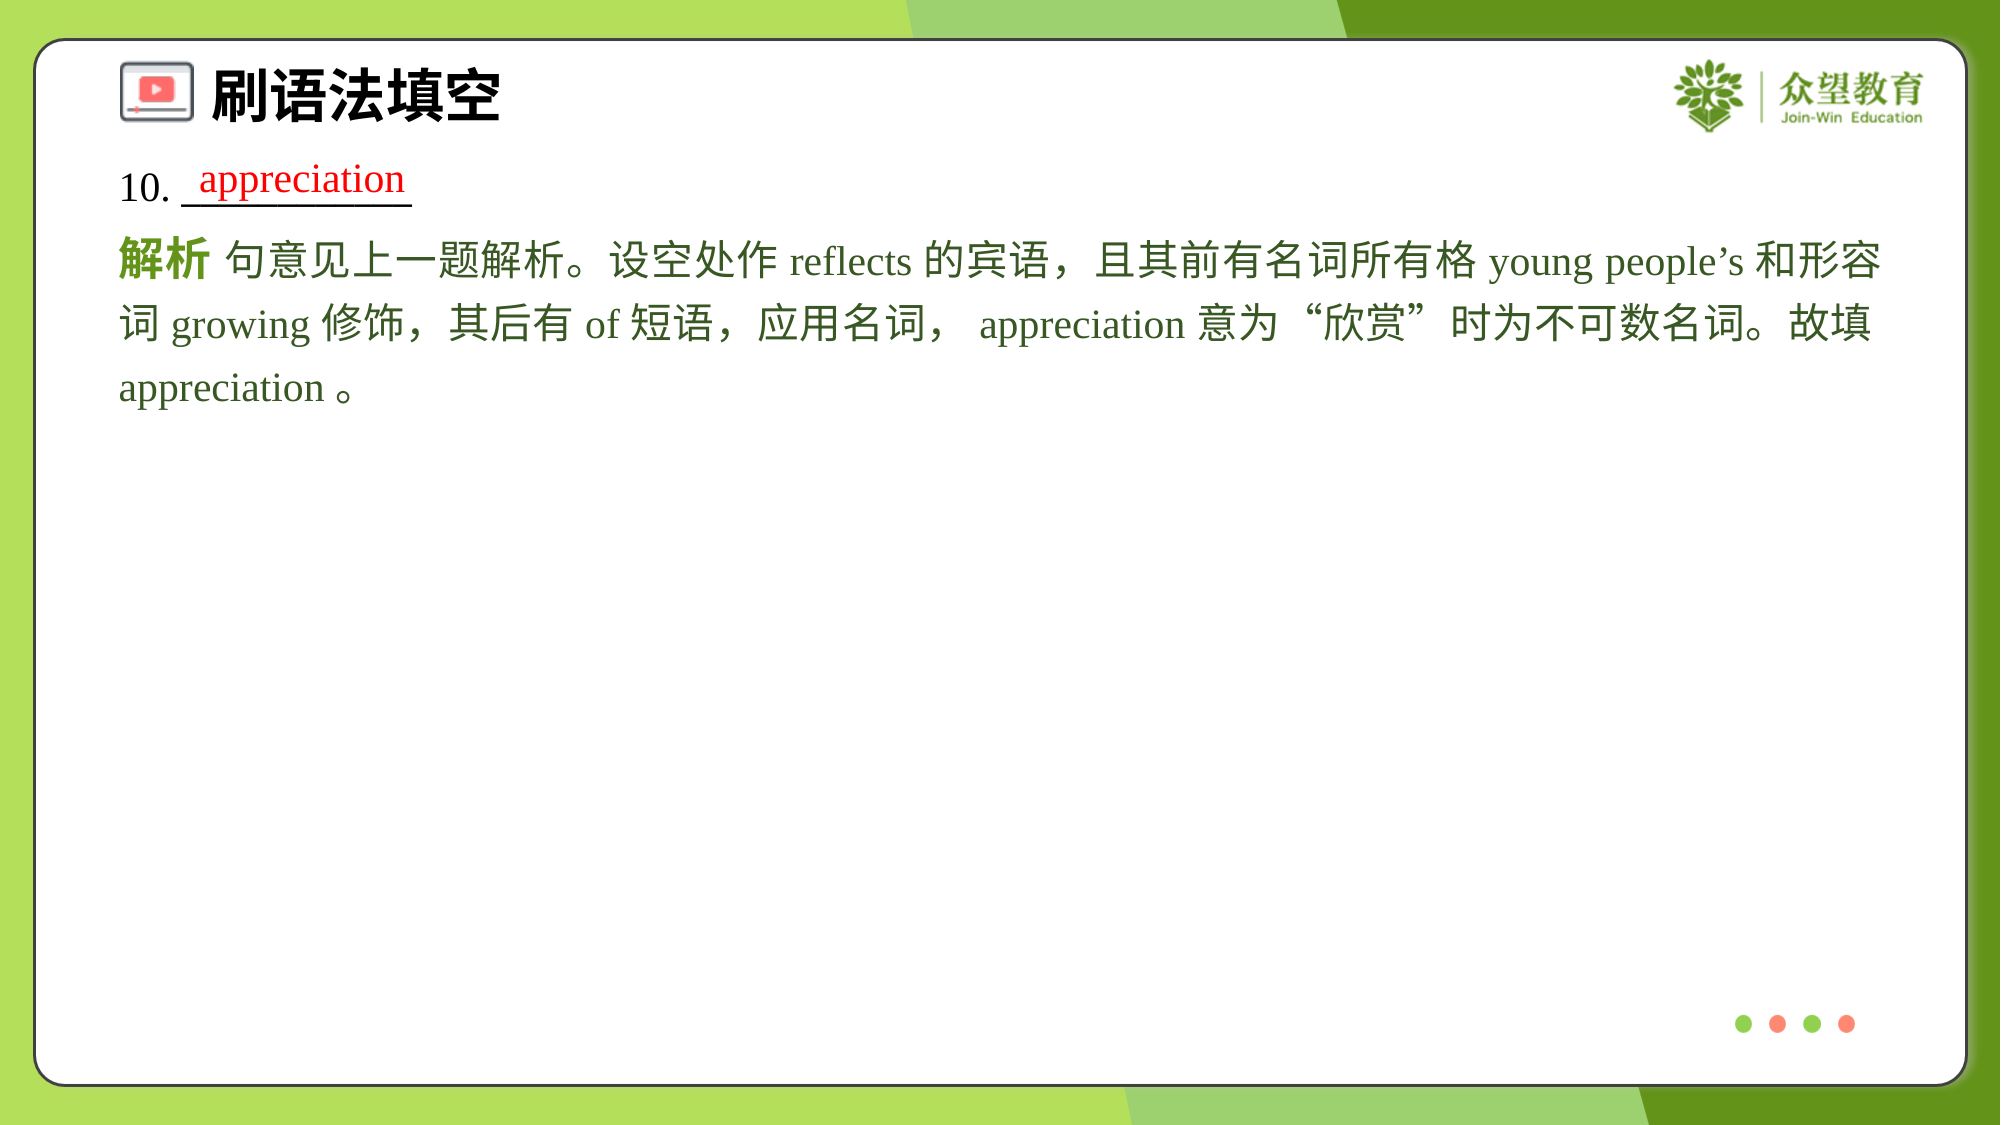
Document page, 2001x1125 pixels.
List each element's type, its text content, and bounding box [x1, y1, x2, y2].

text_box 解析 句意见上一题解析。设空处作reflects的宾语，且其前有名词所有格young people’s和形容词growing修饰，其后有of短语，应用名词，appreciation意为“欣赏”时为不可数名词。故填appreciation。 [118, 215, 1883, 405]
text_box 10. ____________ [118, 146, 1883, 204]
picture [0, 0, 2000, 1125]
text_box appreciation [195, 138, 410, 197]
